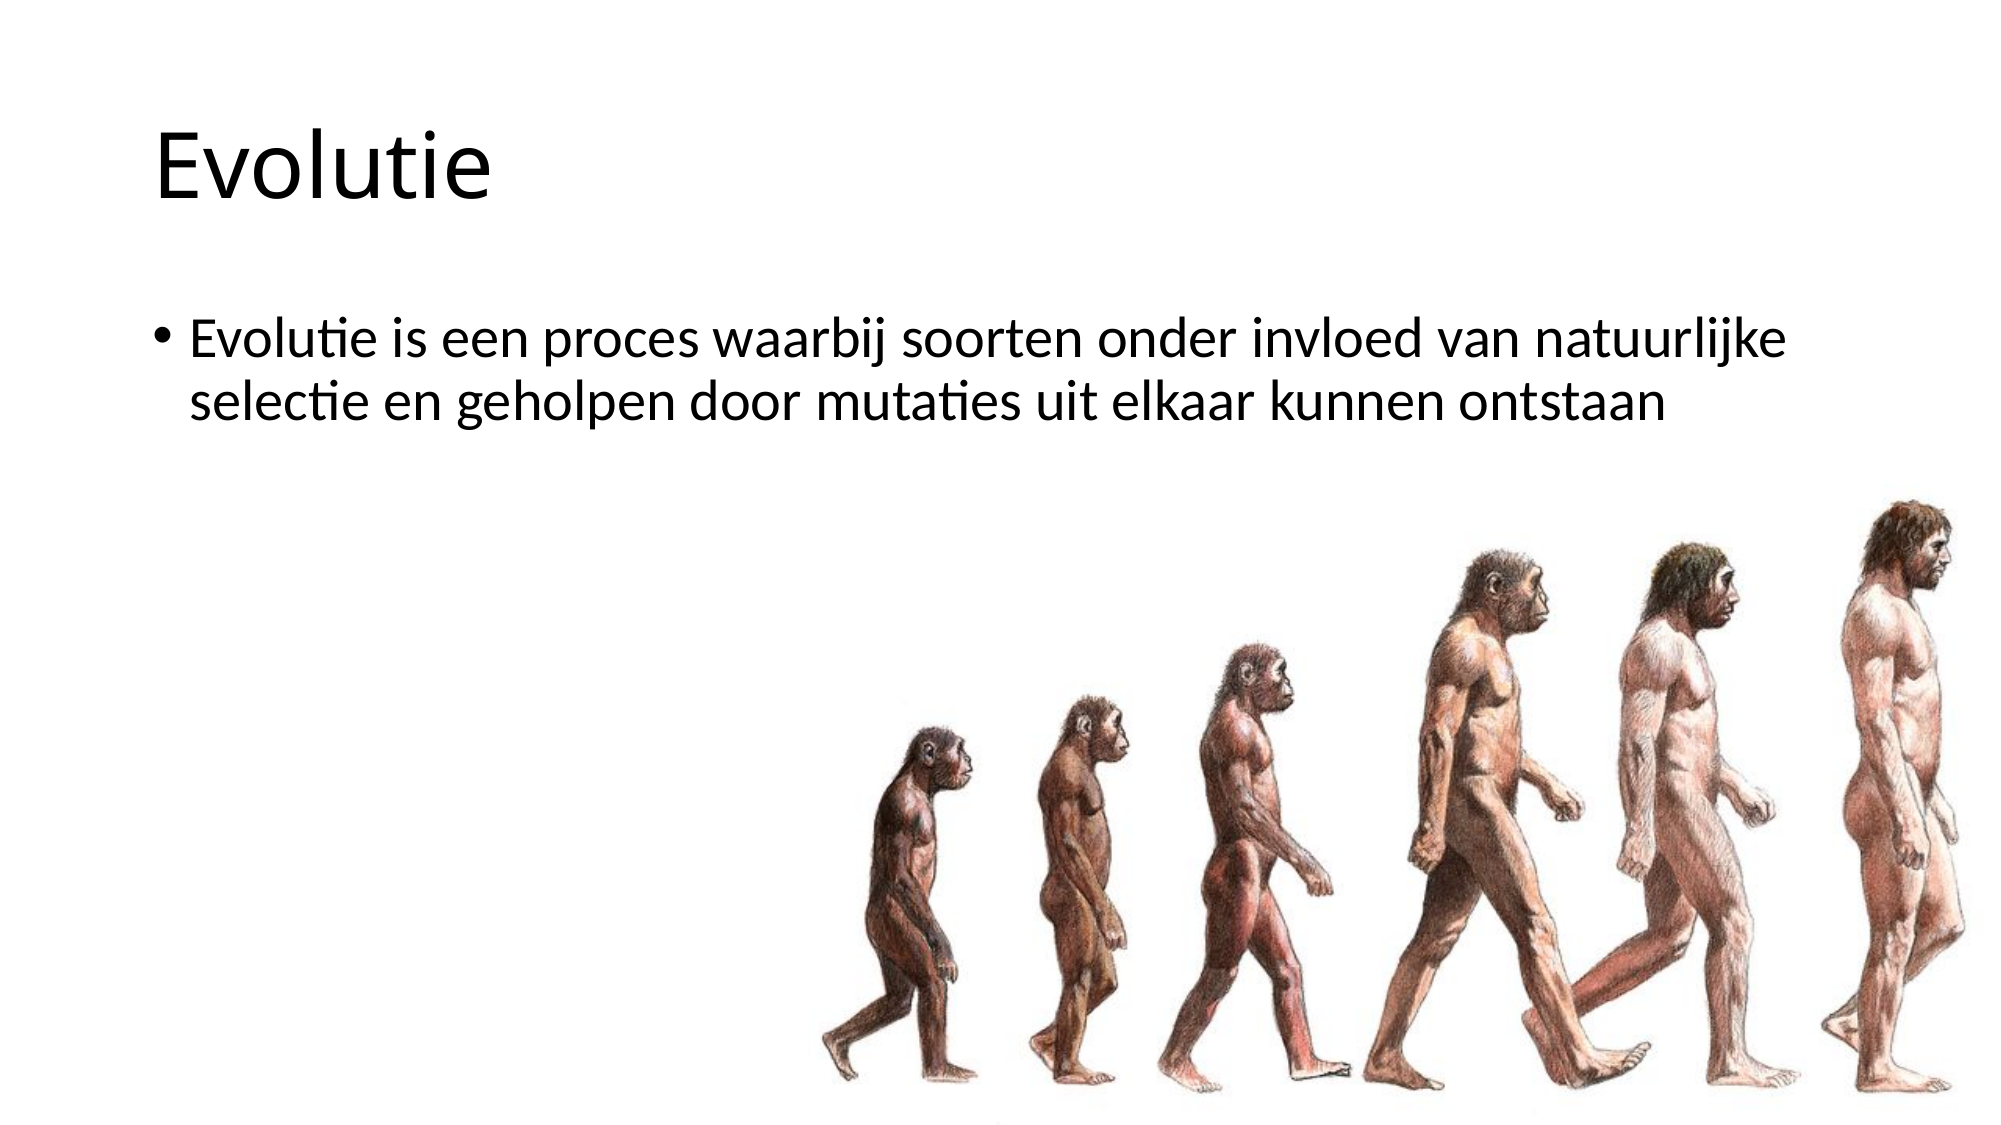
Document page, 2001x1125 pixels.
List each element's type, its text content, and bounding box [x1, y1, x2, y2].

picture [807, 484, 2000, 1125]
title Evolutie [137, 59, 1863, 278]
list Evolutie is een proces waarbij soorten onder invloed van natuurlijke selectie en geholpen door mutaties uit elkaar kunnen ontstaan [137, 299, 1863, 1014]
